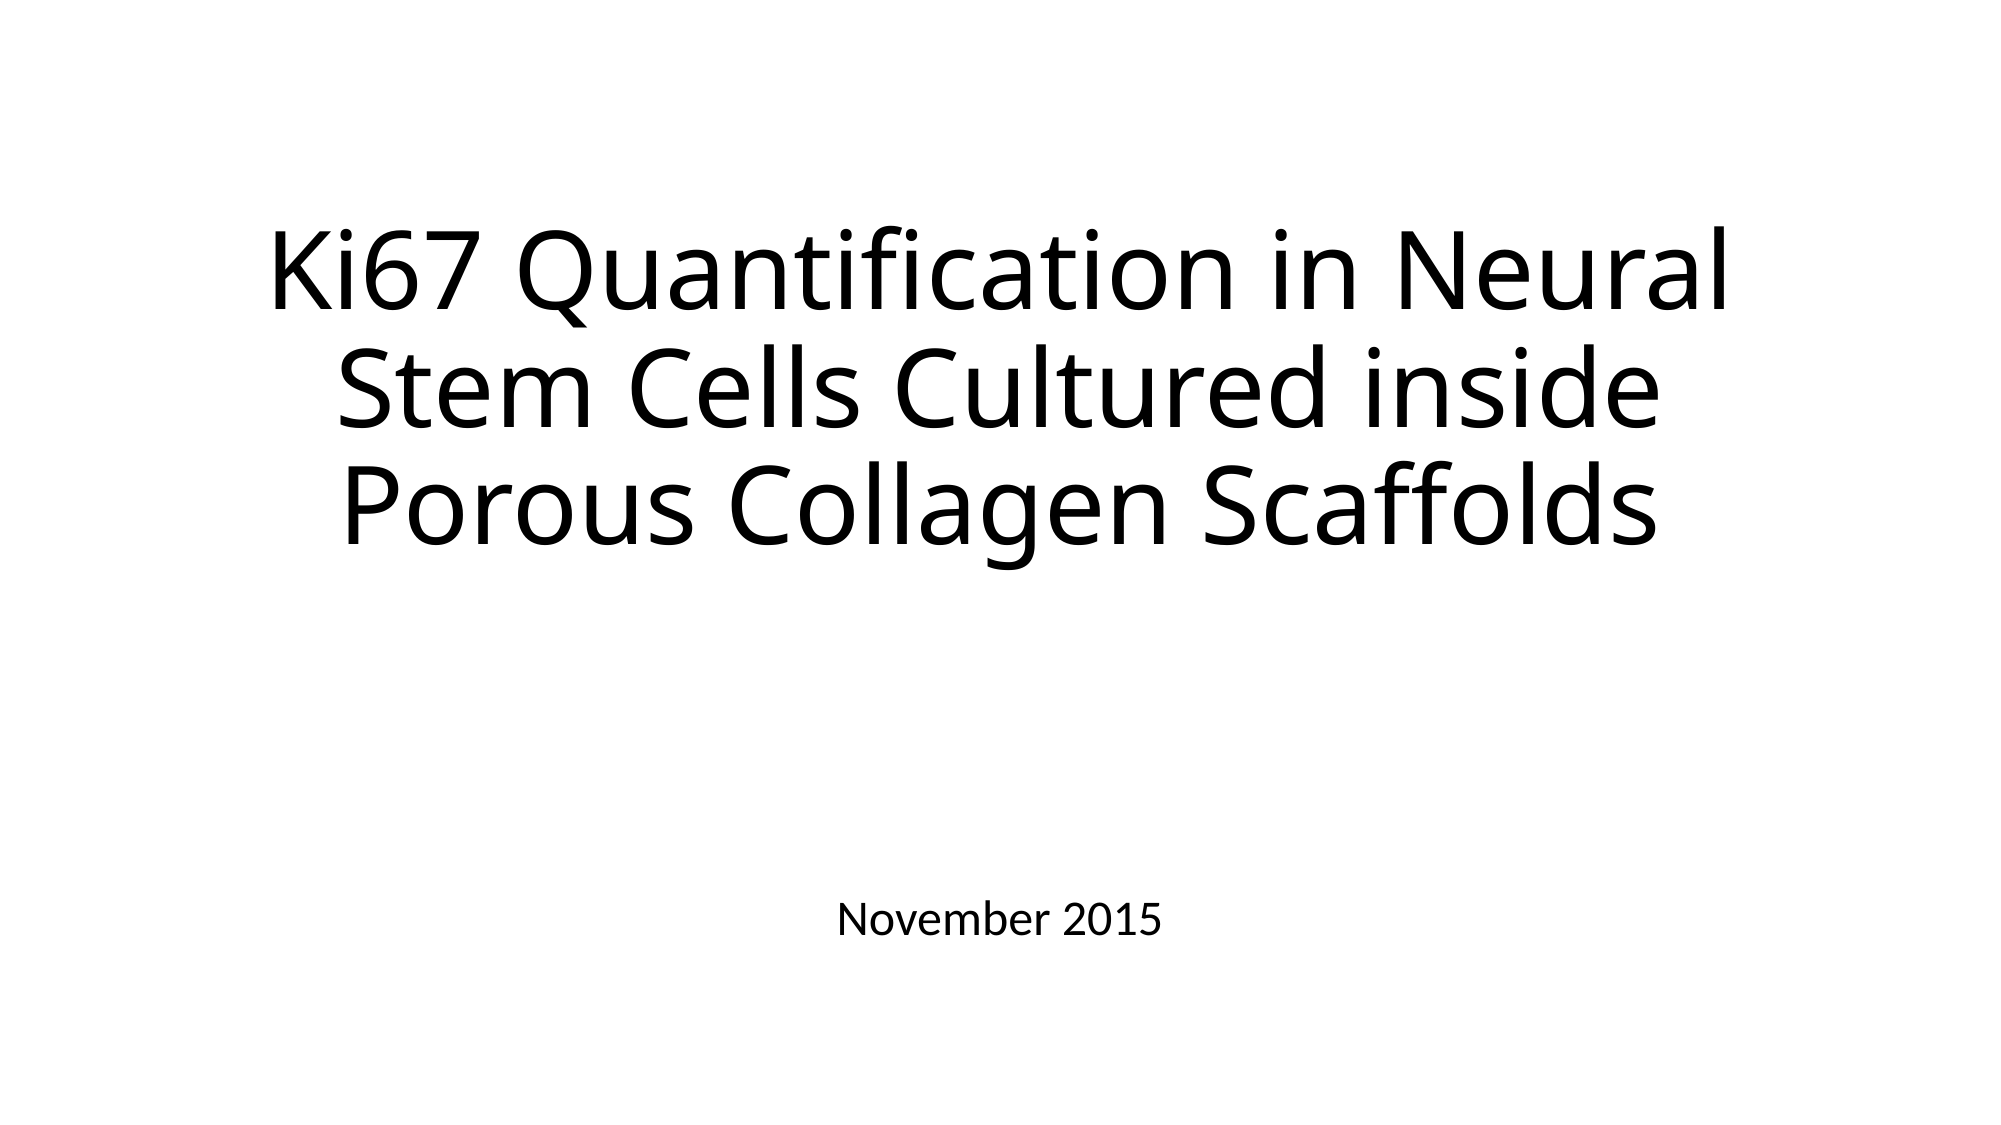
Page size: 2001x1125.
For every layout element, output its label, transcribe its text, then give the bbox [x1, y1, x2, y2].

title Ki67 Quantification in Neural Stem Cells Cultured inside Porous Collagen Scaffolds [249, 184, 1750, 576]
subtitle November 2015 [249, 884, 1750, 1125]
